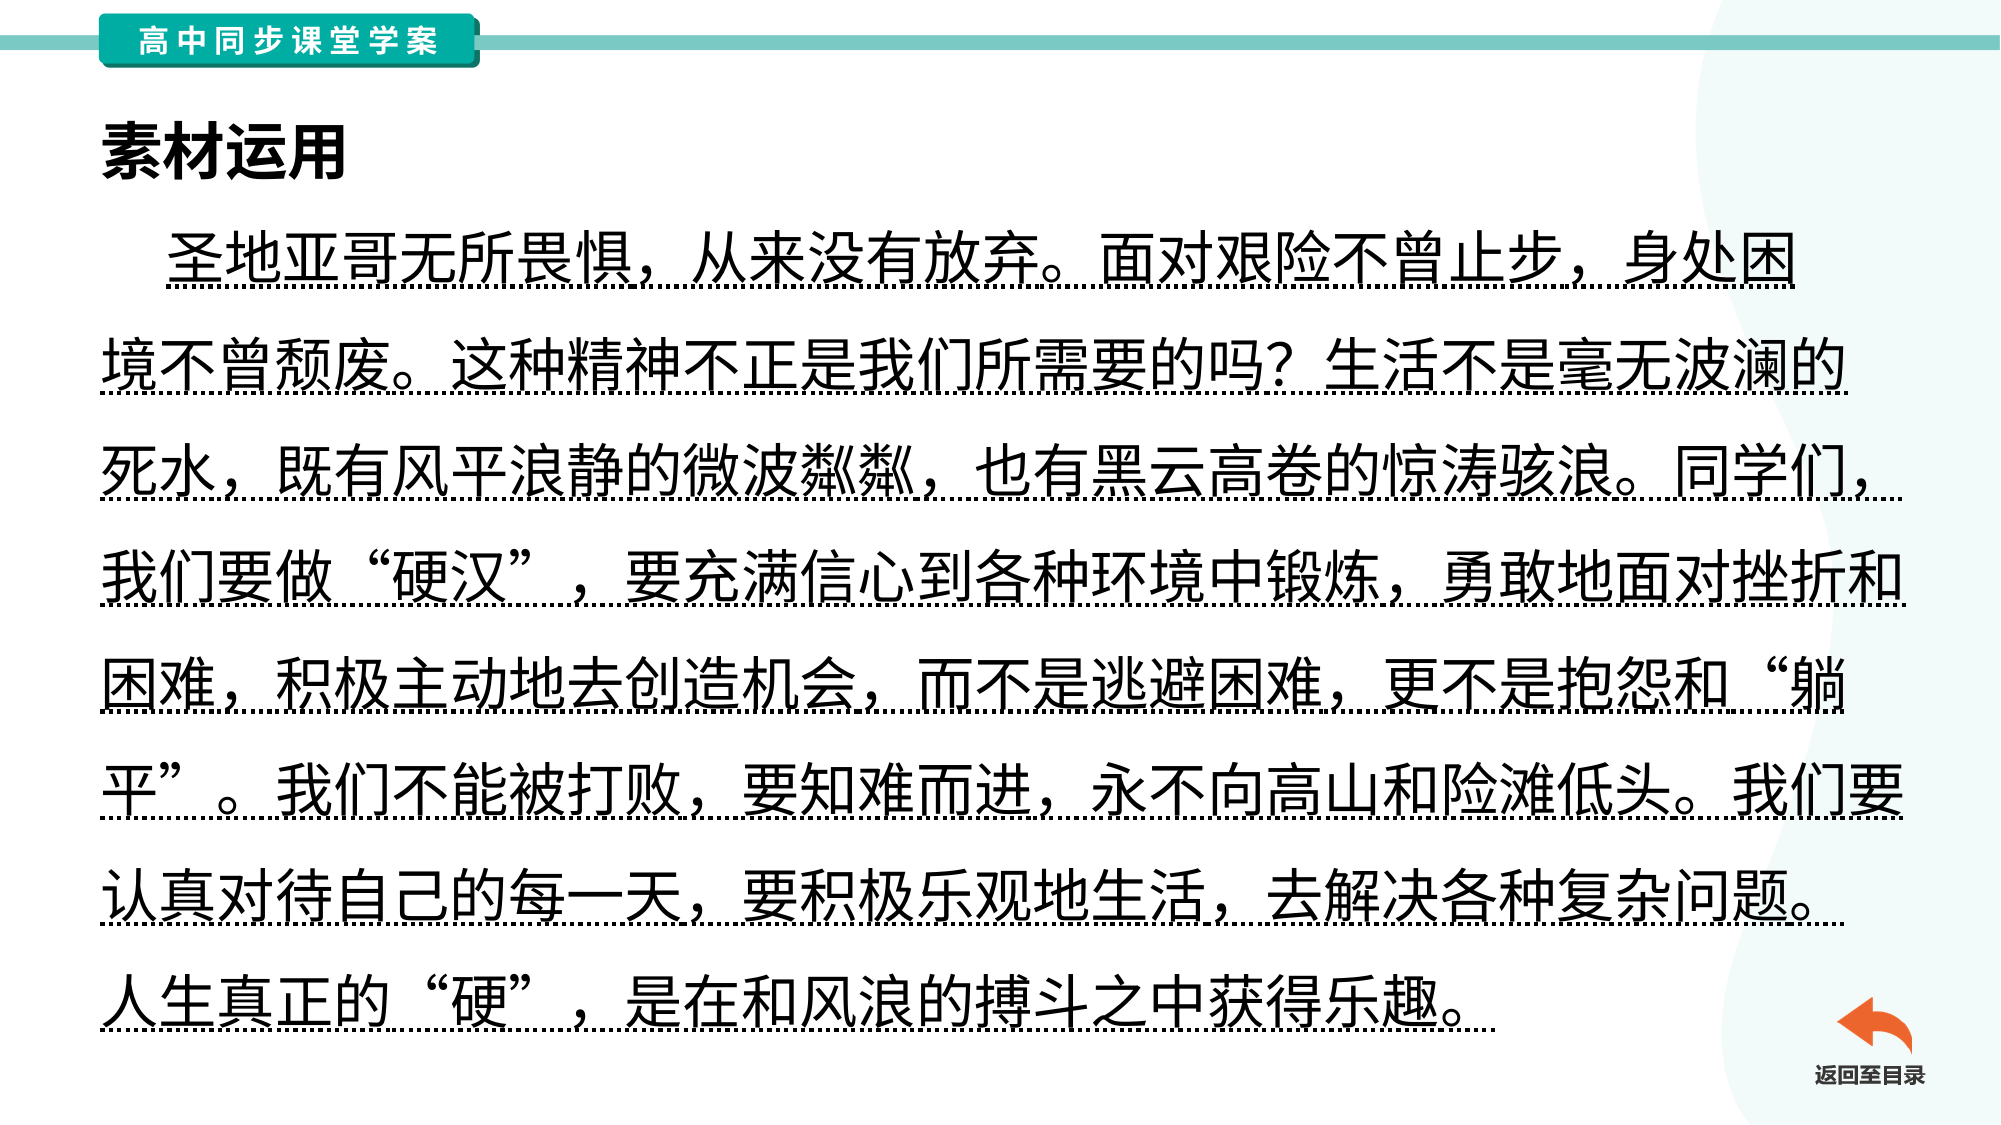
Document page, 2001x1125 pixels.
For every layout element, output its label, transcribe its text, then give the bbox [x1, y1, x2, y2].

text_box 素材运用 [100, 76, 1899, 185]
picture [0, 0, 2000, 1125]
text_box 圣地亚哥无所畏惧，从来没有放弃。面对艰险不曾止步，身处困 境不曾颓废。这种精神不正是我们所需要的吗？生活不是毫无波澜的 死水，既有风平浪静的微波粼粼，也有黑云高卷的惊涛骇浪。同学们， 我们要做“硬汉”，要充满信心到各种环境中锻炼，勇敢地面对挫折和 困难，积极主动地去创造机会，而不是逃避困难，更不是抱怨和“躺 平”。我们不能被打败，要知难而进，永不向高山和险滩低头。我们要 认真对待自己的每一天，要积极乐观地生活，去解决各种复杂问题。 人生真正的“硬”，是在和风浪的搏斗之中获得乐趣。 [100, 185, 1899, 1036]
